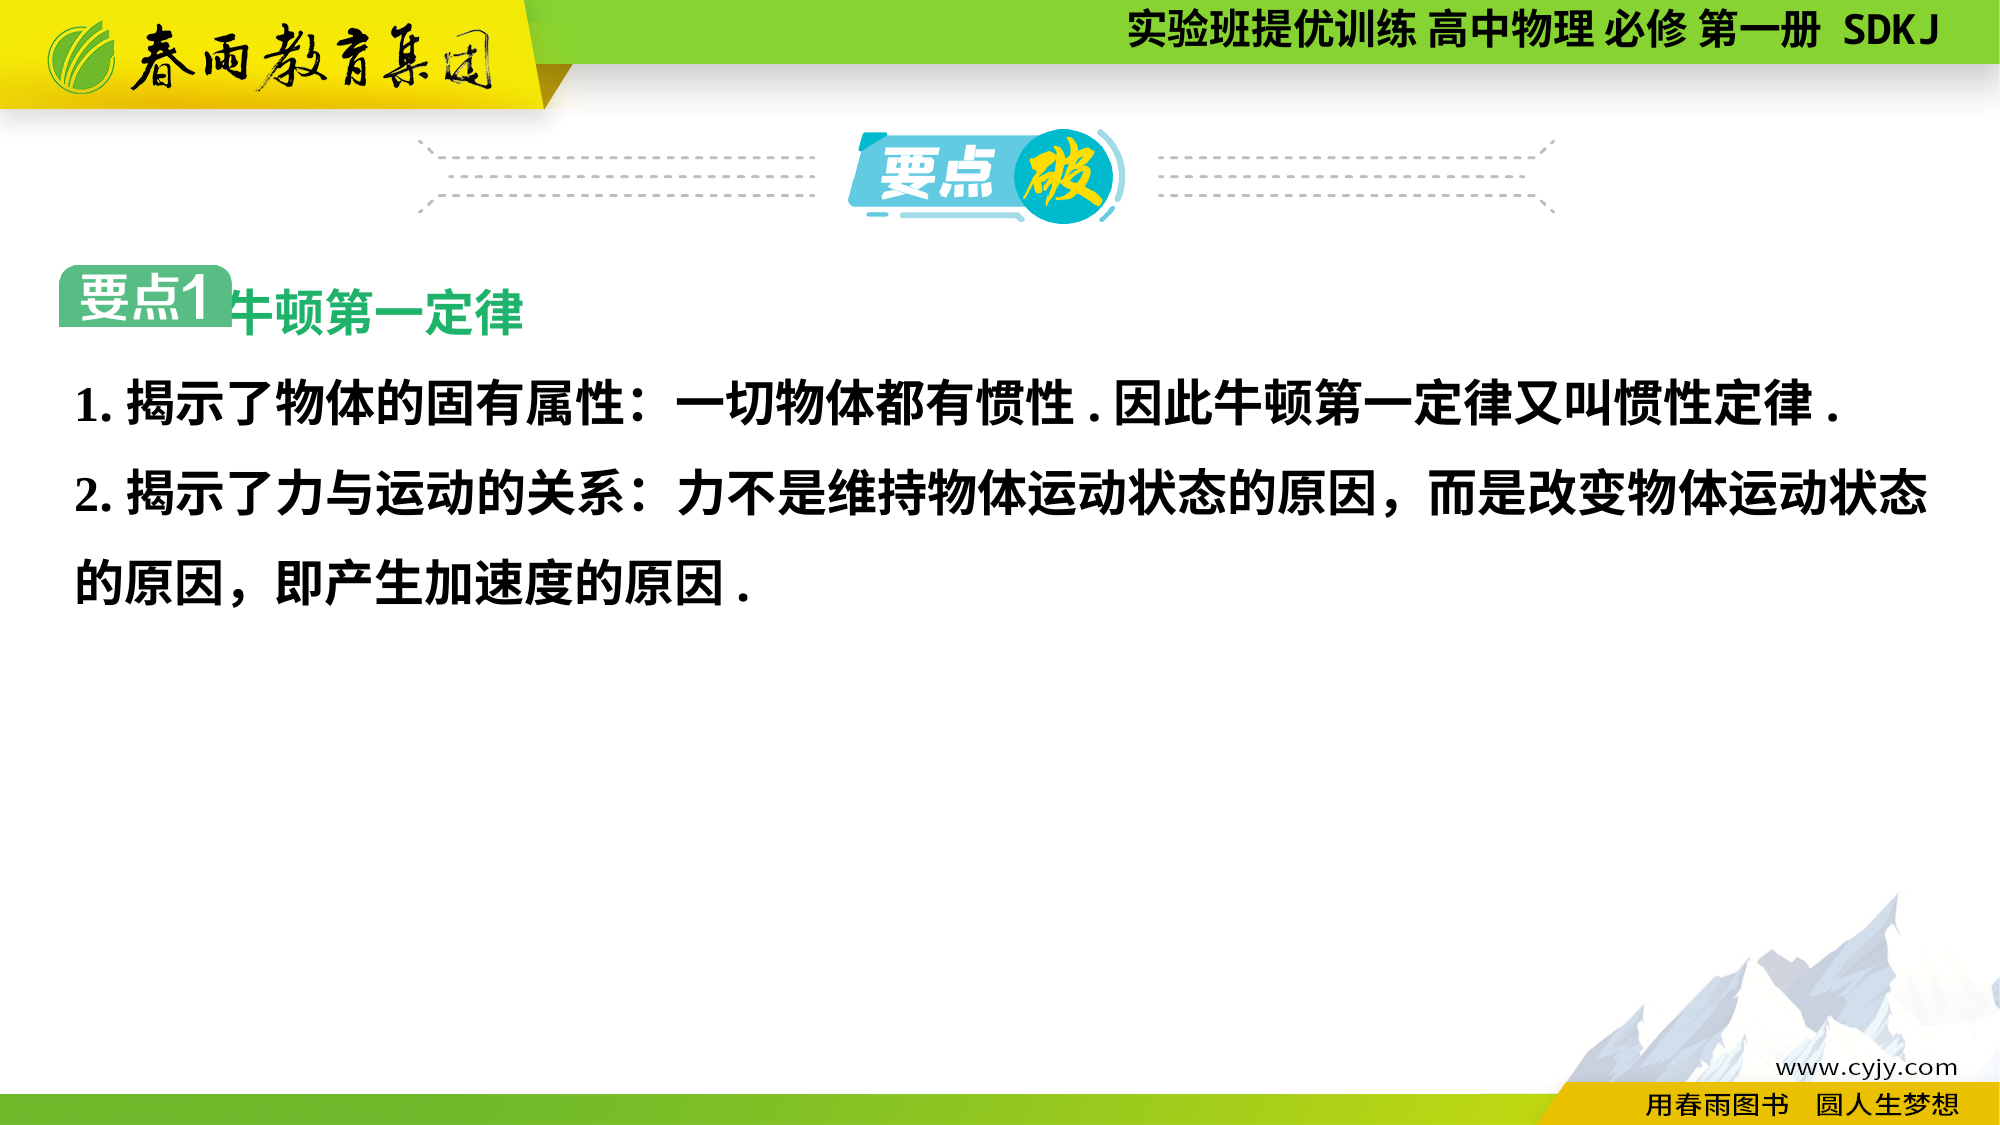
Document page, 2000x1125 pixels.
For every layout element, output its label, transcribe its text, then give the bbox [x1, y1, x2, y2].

list 牛顿第一定律 1.揭示了物体的固有属性：一切物体都有惯性.因此牛顿第一定律又叫惯性定律. 2.揭示了力与运动的关系：力不是维持物体运动状态的原因，而是改变物体运动状态的原因，即产生加速度的原因. [59, 243, 1944, 611]
picture [0, 0, 2000, 1125]
